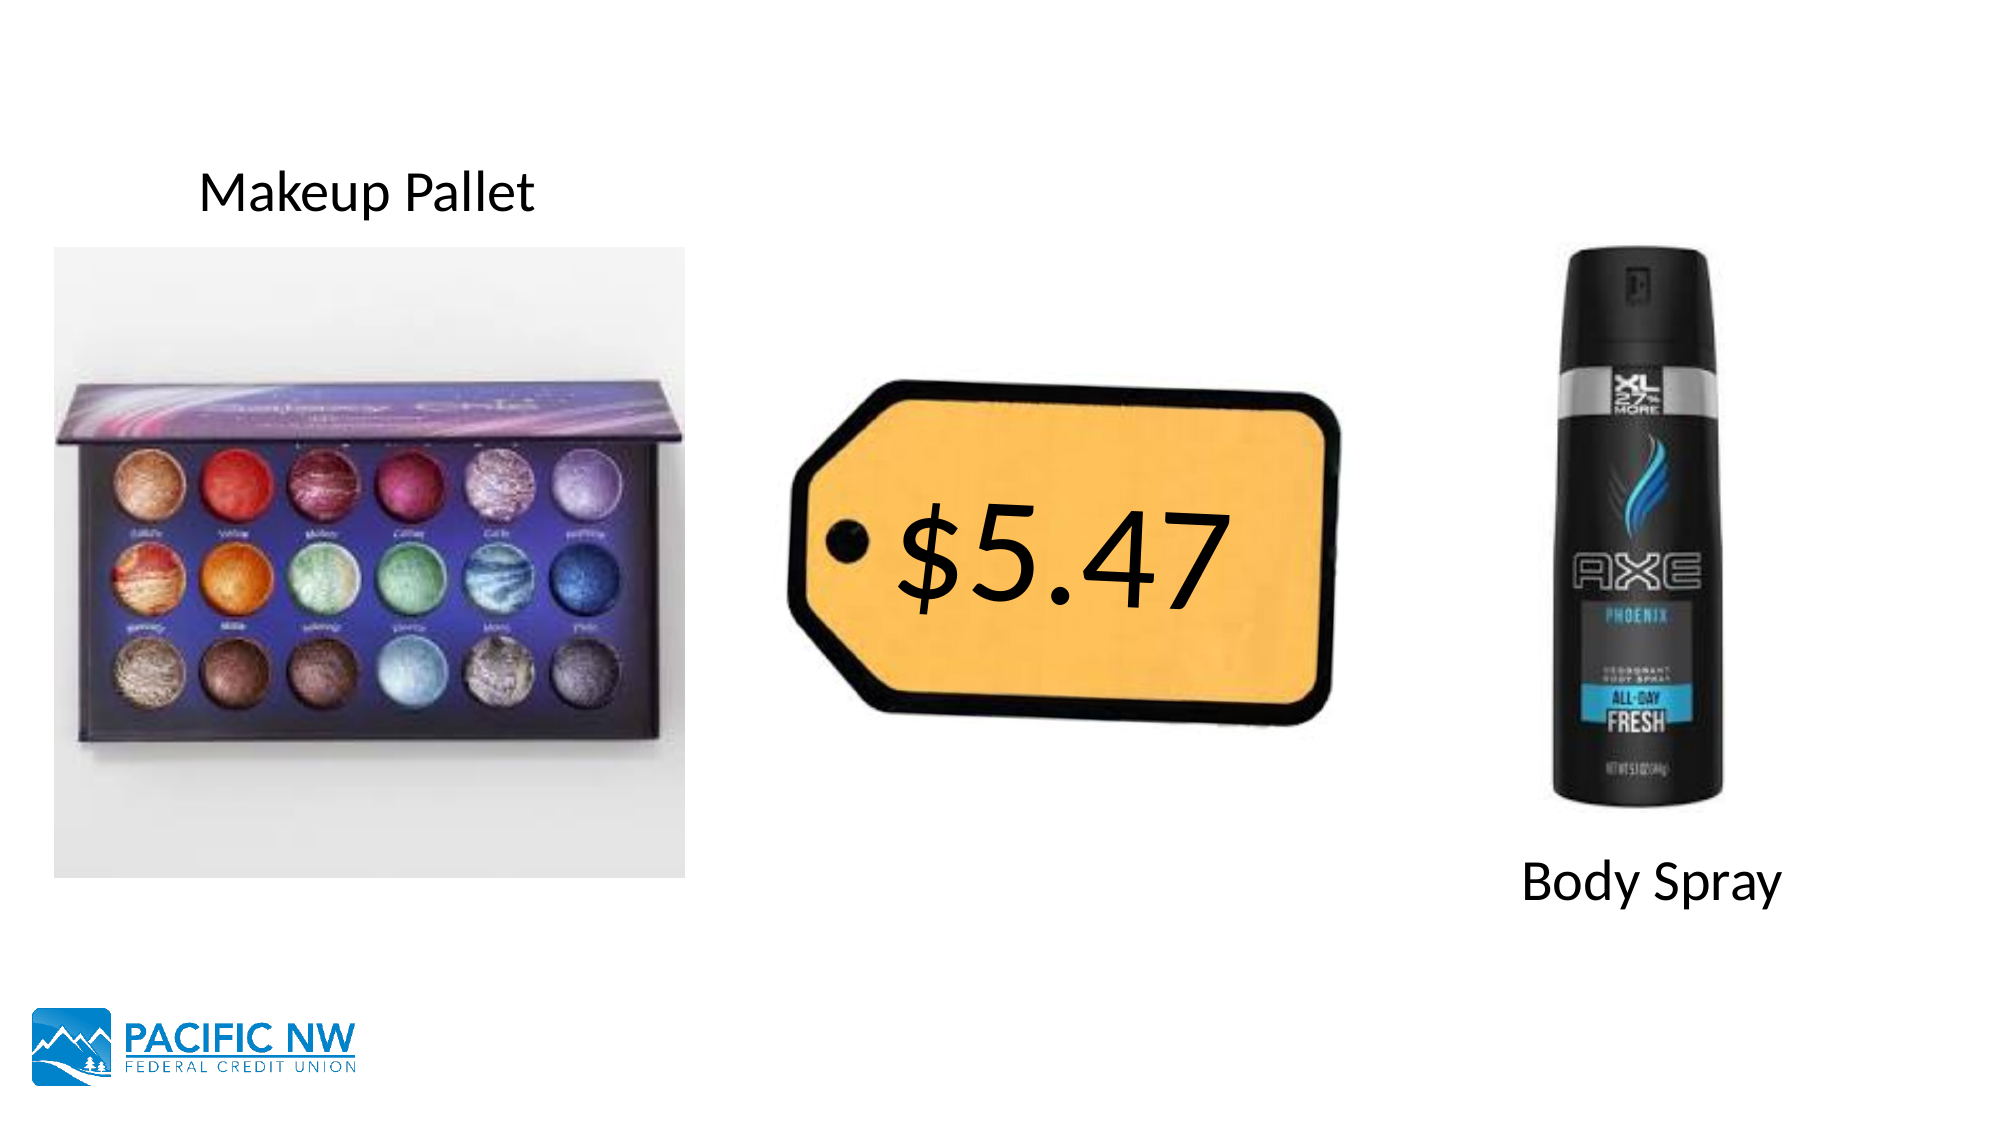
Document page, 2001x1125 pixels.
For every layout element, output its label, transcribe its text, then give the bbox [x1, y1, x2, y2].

text_box Body Spray [1506, 834, 1924, 920]
text_box Makeup Pallet [183, 145, 647, 231]
picture [32, 1008, 355, 1086]
picture [766, 242, 1924, 813]
text_box $5.47 [1346, 460, 1353, 656]
picture [54, 247, 685, 878]
